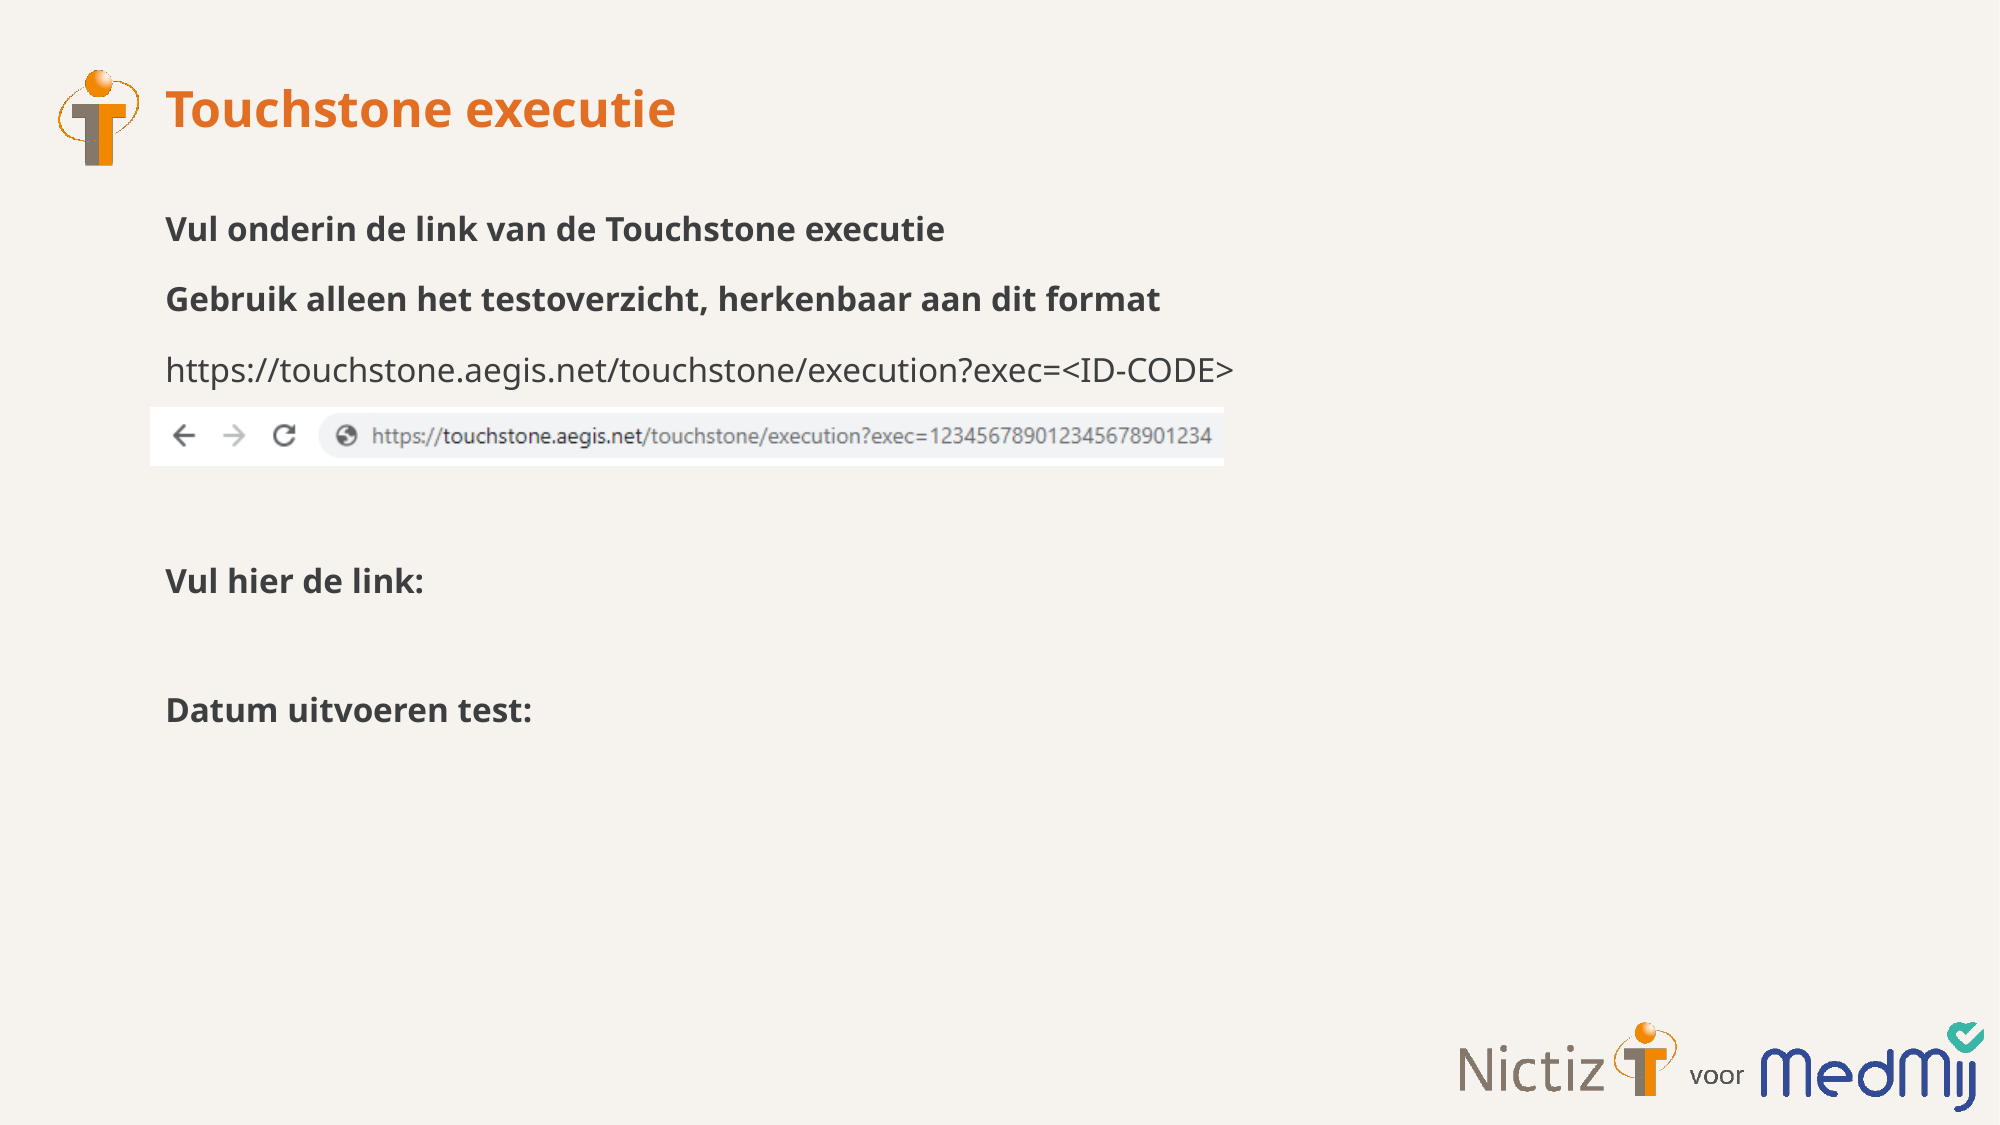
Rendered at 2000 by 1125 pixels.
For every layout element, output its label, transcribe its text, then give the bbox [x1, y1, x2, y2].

picture [150, 407, 1224, 466]
picture [1457, 1019, 1988, 1113]
list Vul onderin de link van de Touchstone executie Gebruik alleen het testoverzicht, herkenbaar aan dit format https://touchstone.aegis.net/touchstone/execution?exec=<ID-CODE> Vul hier de link: Datum uitvoeren test: [150, 190, 1850, 1007]
title Touchstone executie [150, 76, 1850, 165]
picture [50, 66, 151, 187]
